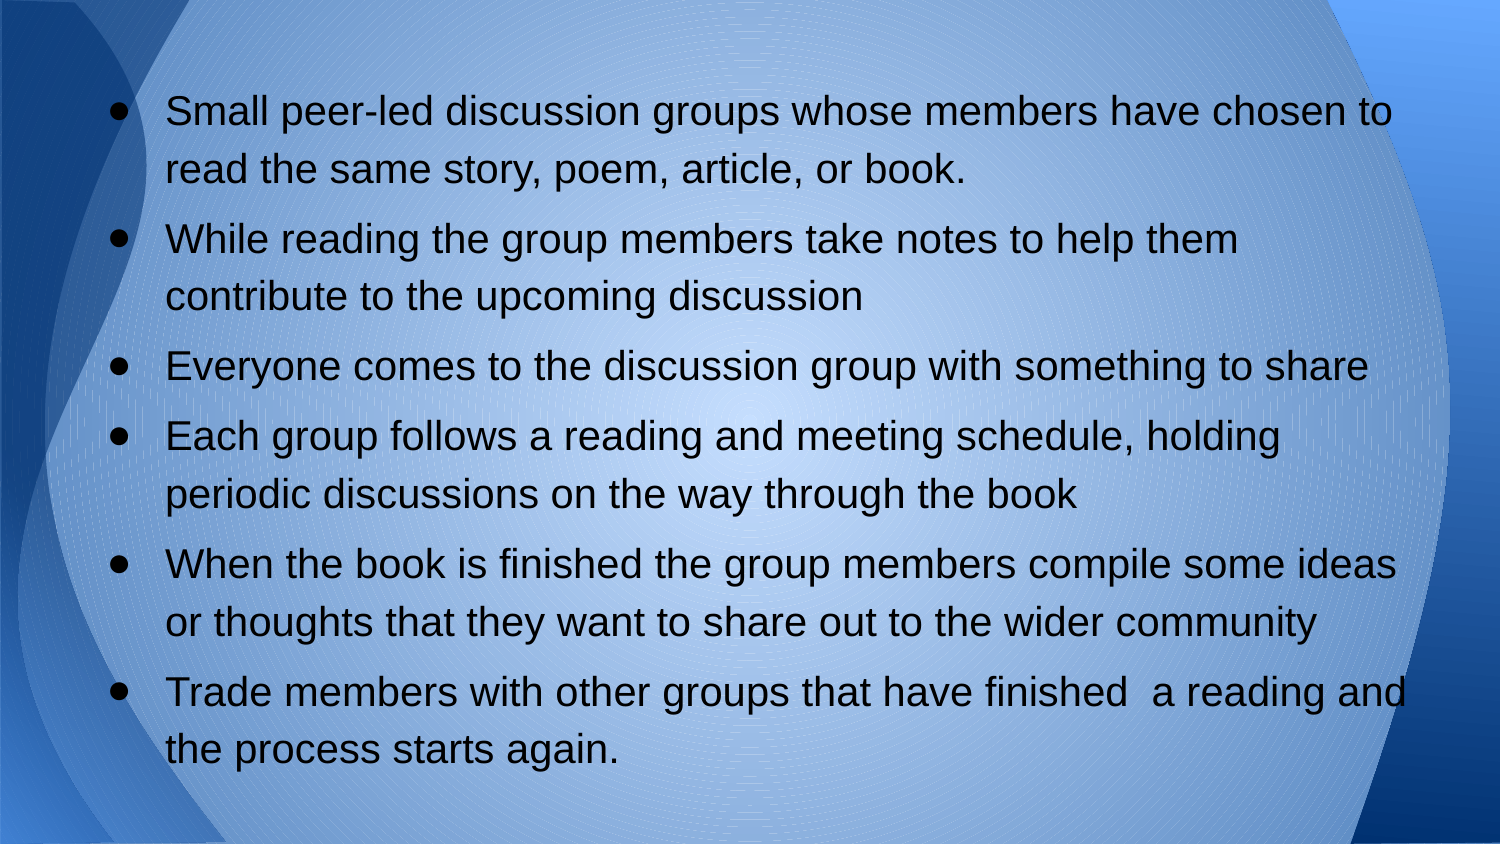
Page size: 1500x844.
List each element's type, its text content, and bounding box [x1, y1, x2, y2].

list Small peer-led discussion groups whose members have chosen to read the same story, poem, article, or book. While reading the group members take notes to help them contribute to the upcoming discussion Everyone comes to the discussion group with something to share Each group follows a reading and meeting schedule, holding periodic discussions on the way through the book When the book is finished the group members compile some ideas or thoughts that they want to share out to the wider community Trade members with other groups that have finished a reading and the process starts again. [75, 61, 1425, 800]
